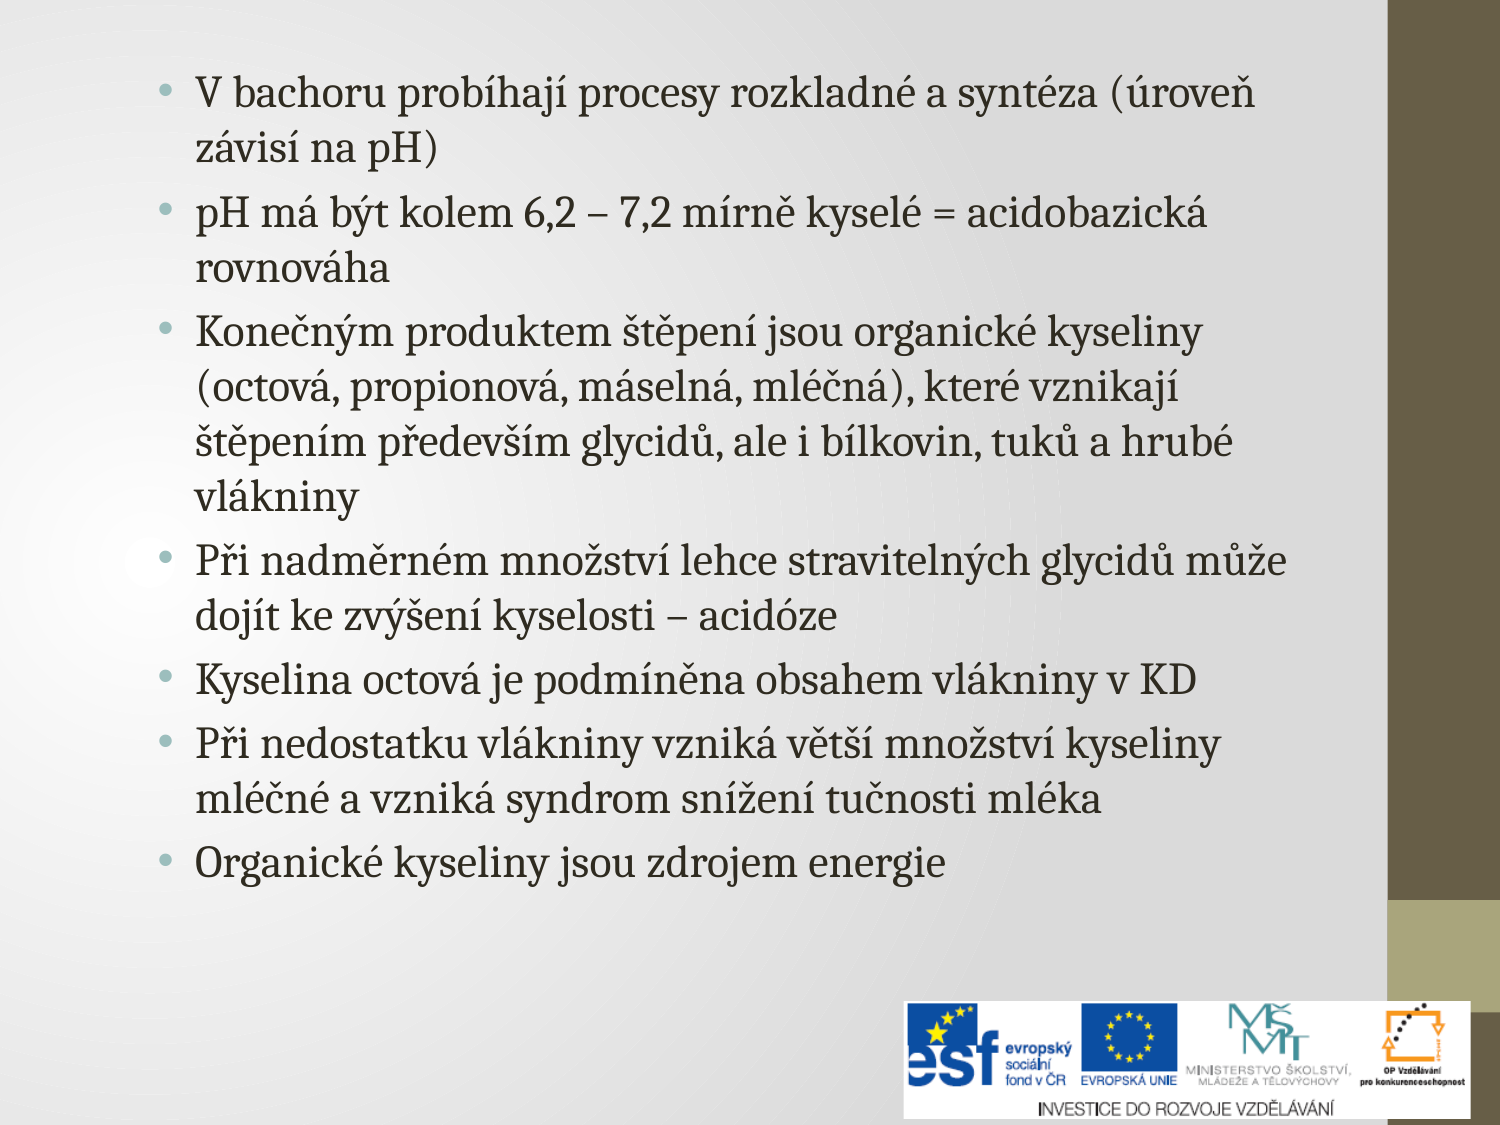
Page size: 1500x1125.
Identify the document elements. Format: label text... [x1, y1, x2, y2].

list V bachoru probíhají procesy rozkladné a syntéza (úroveň závisí na pH) pH má být kolem 6,2 – 7,2 mírně kyselé = acidobazická rovnováha Konečným produktem štěpení jsou organické kyseliny (octová, propionová, máselná, mléčná), které vznikají štěpením především glycidů, ale i bílkovin, tuků a hrubé vlákniny Při nadměrném množství lehce stravitelných glycidů může dojít ke zvýšení kyselosti – acidóze Kyselina octová je podmíněna obsahem vlákniny v KD Při nedostatku vlákniny vzniká větší množství kyseliny mléčné a vzniká syndrom snížení tučnosti mléka Organické kyseliny jsou zdrojem energie [74, 54, 1326, 1051]
